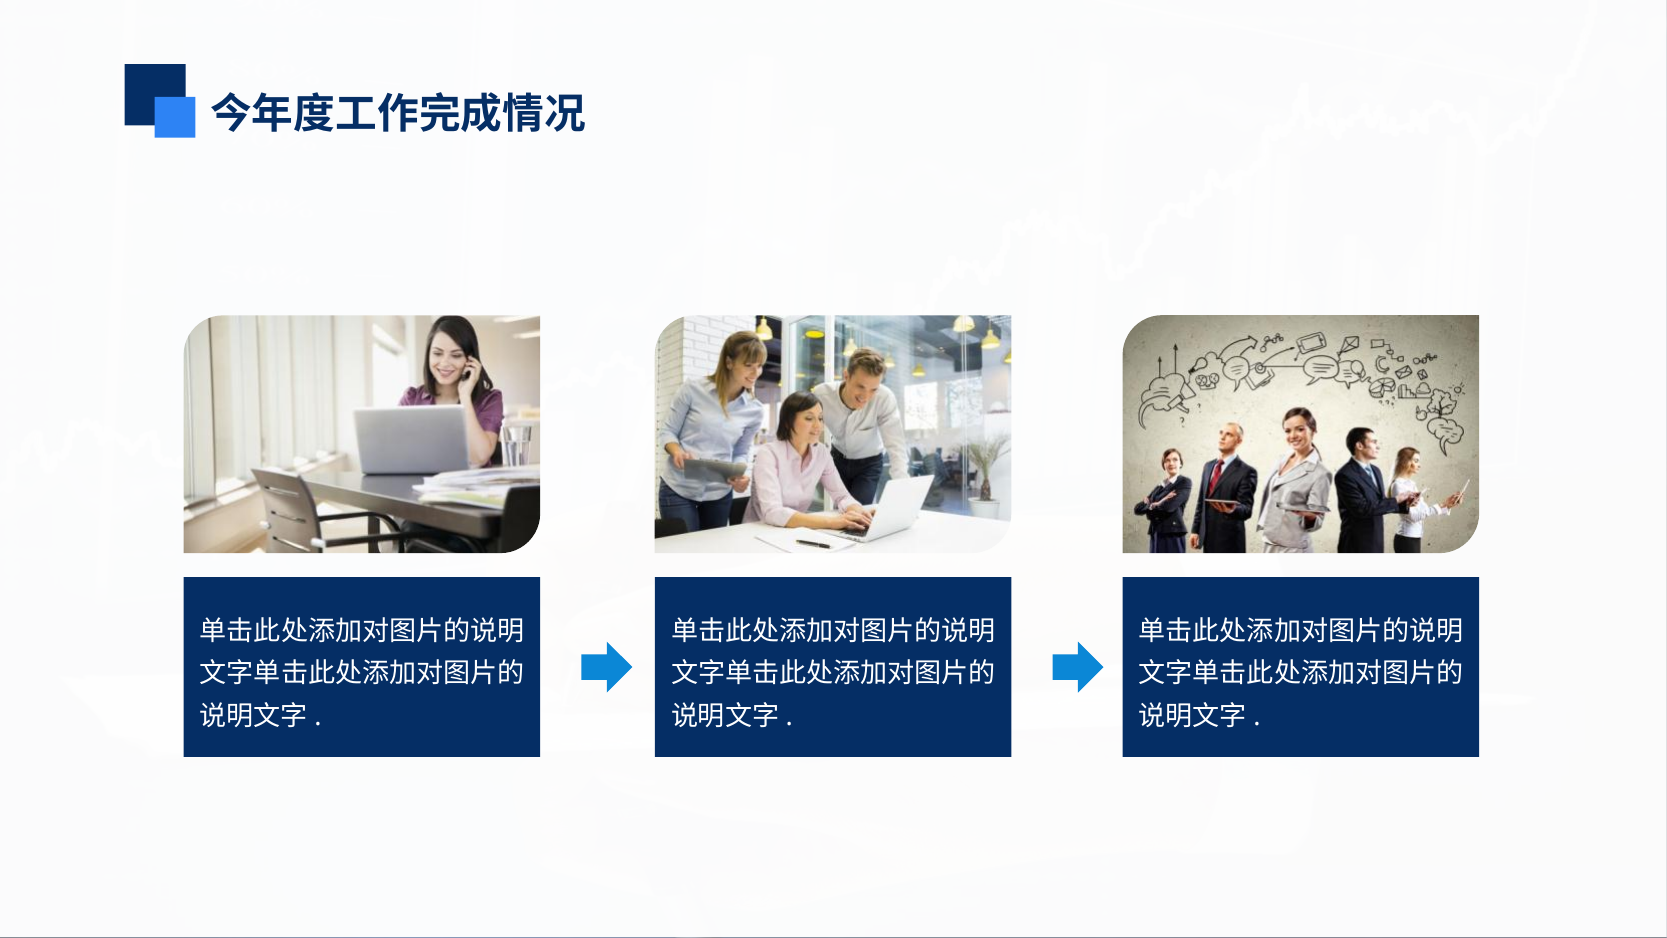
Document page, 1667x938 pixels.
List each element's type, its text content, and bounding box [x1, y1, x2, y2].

text_box 单击此处添加对图片的说明文字单击此处添加对图片的说明文字. [653, 575, 1013, 759]
text_box [579, 639, 635, 695]
text_box [123, 62, 188, 127]
text_box 单击此处添加对图片的说明文字单击此处添加对图片的说明文字. [1121, 575, 1481, 759]
text_box [153, 95, 197, 140]
picture [654, 315, 1012, 554]
text_box [1050, 639, 1106, 695]
picture [1122, 314, 1480, 554]
picture [183, 315, 541, 554]
text_box 单击此处添加对图片的说明文字单击此处添加对图片的说明文字. [182, 575, 542, 759]
text_box 今年度工作完成情况 [195, 78, 621, 144]
